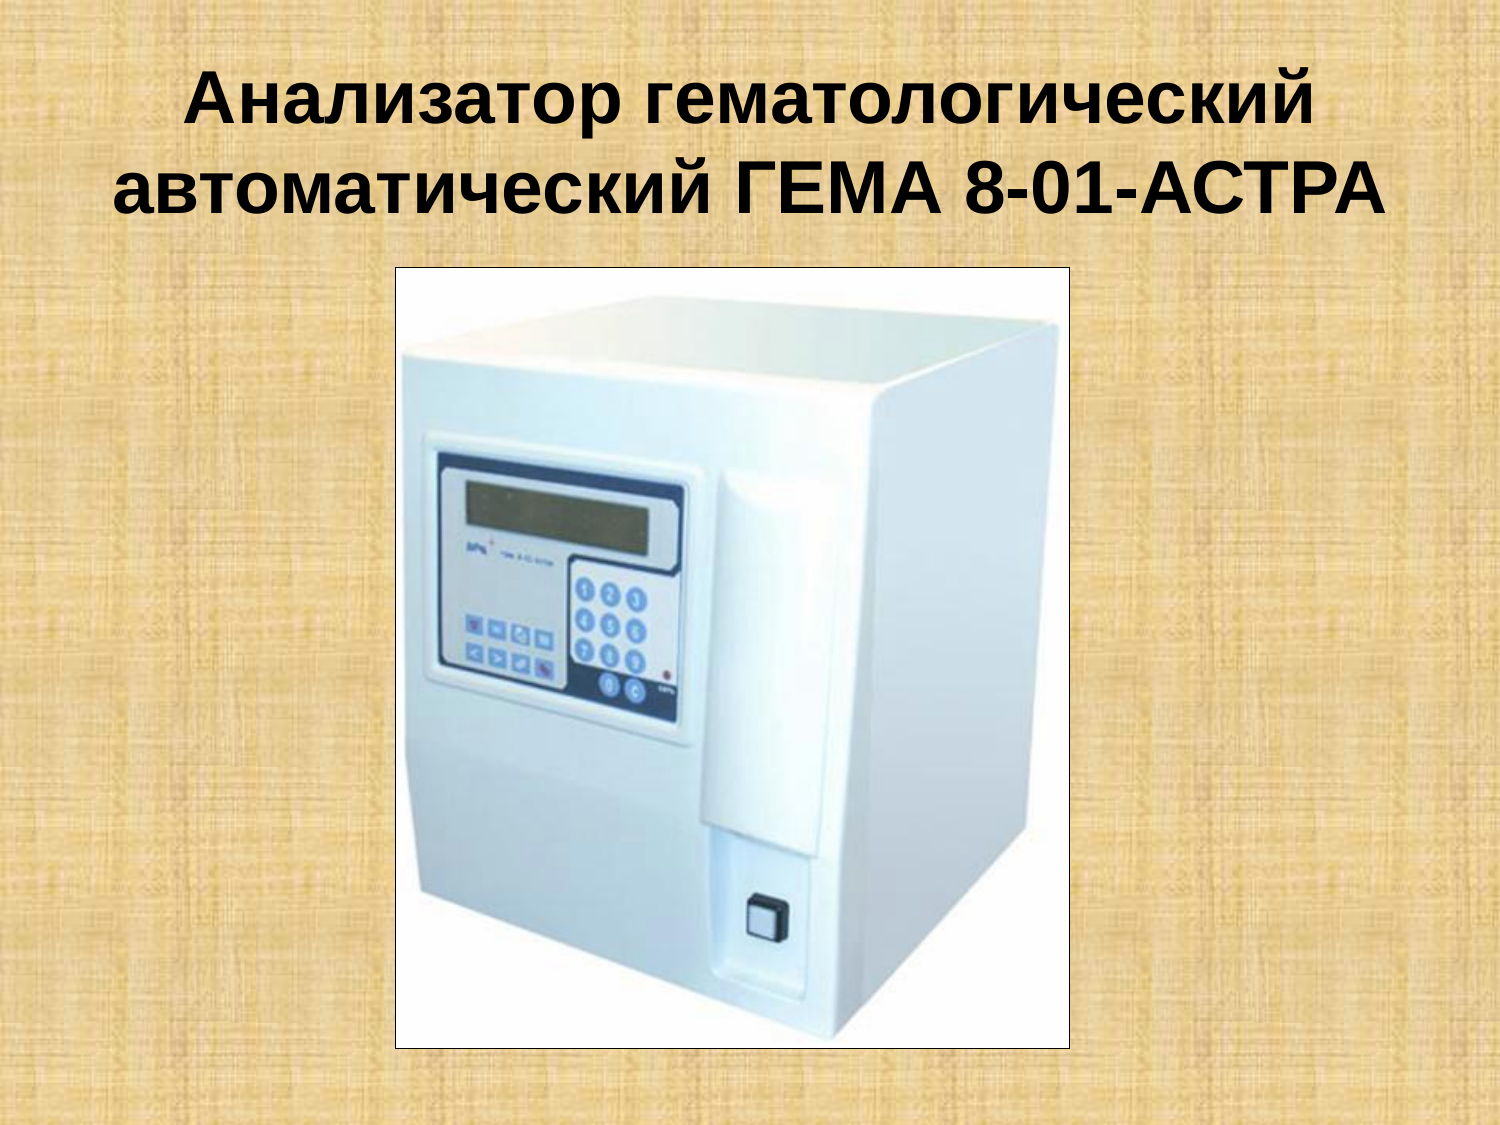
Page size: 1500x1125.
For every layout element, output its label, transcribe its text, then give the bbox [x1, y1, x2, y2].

picture [0, 0, 1500, 1125]
title Анализатор гематологический автоматический ГЕМА 8-01-АСТРА [75, 45, 1425, 233]
